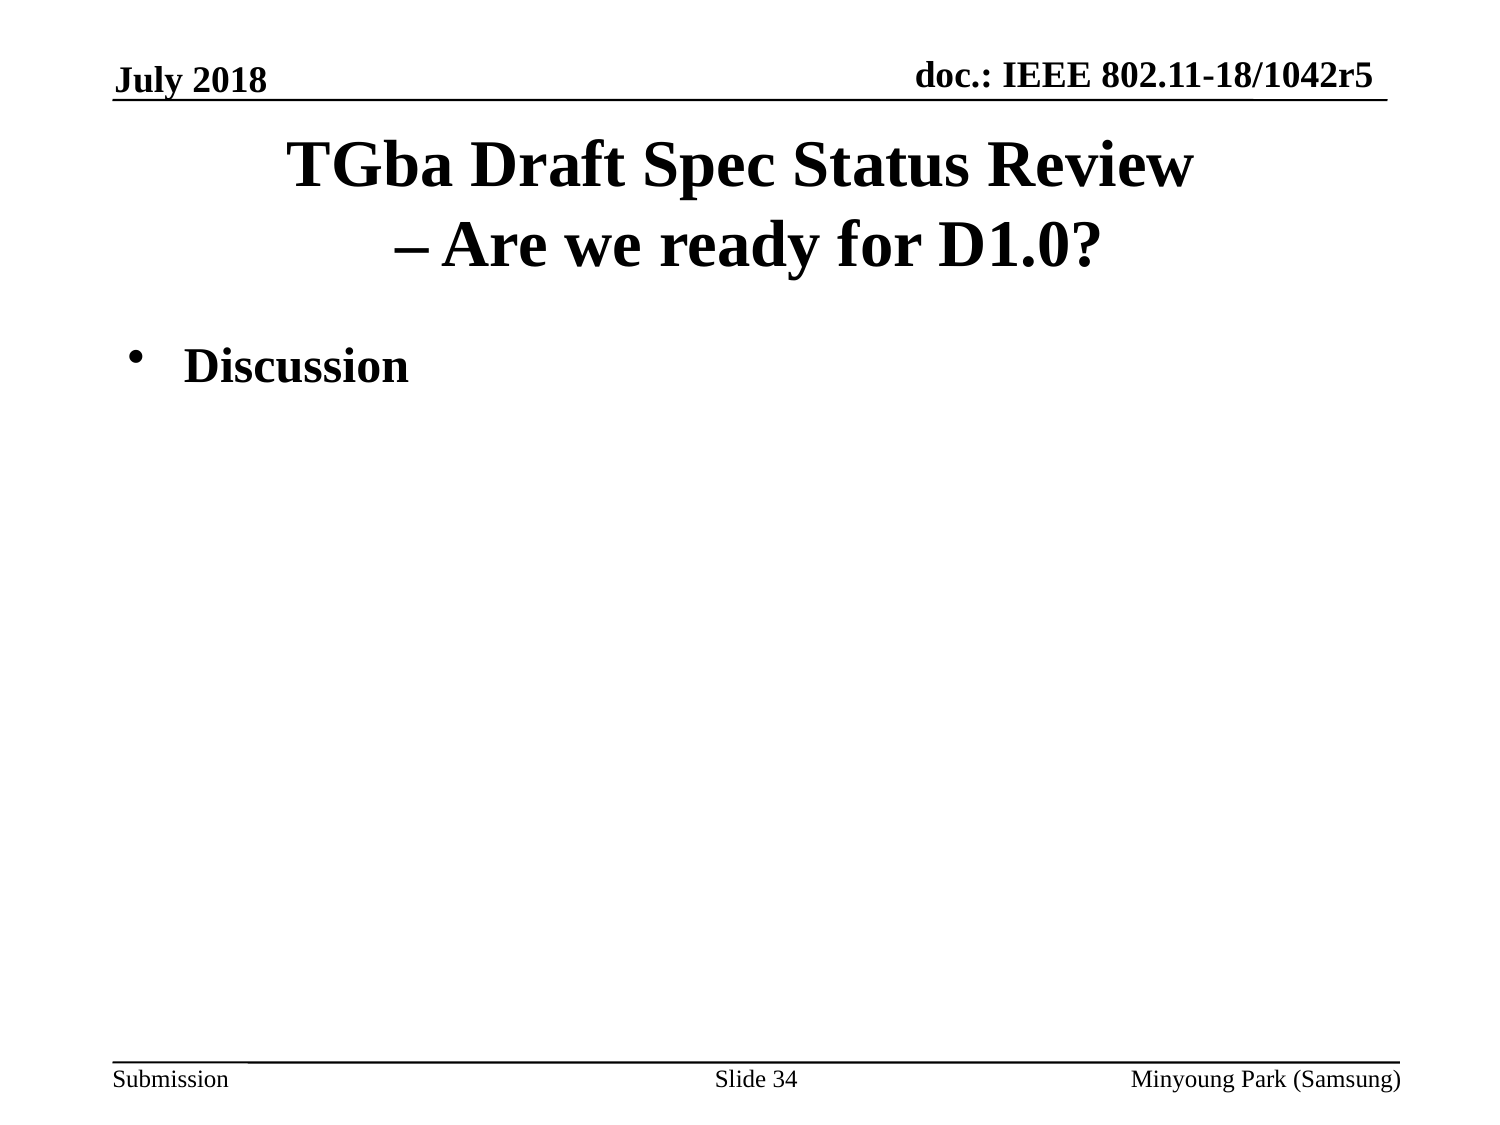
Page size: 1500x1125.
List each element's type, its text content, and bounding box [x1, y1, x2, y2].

footer Minyoung Park (Samsung) [949, 1061, 1402, 1093]
title TGba Draft Spec Status Review – Are we ready for D1.0? [112, 112, 1388, 288]
list Discussion [112, 324, 1388, 1000]
slide_number Slide 34 [712, 1061, 800, 1093]
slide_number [114, 54, 335, 101]
